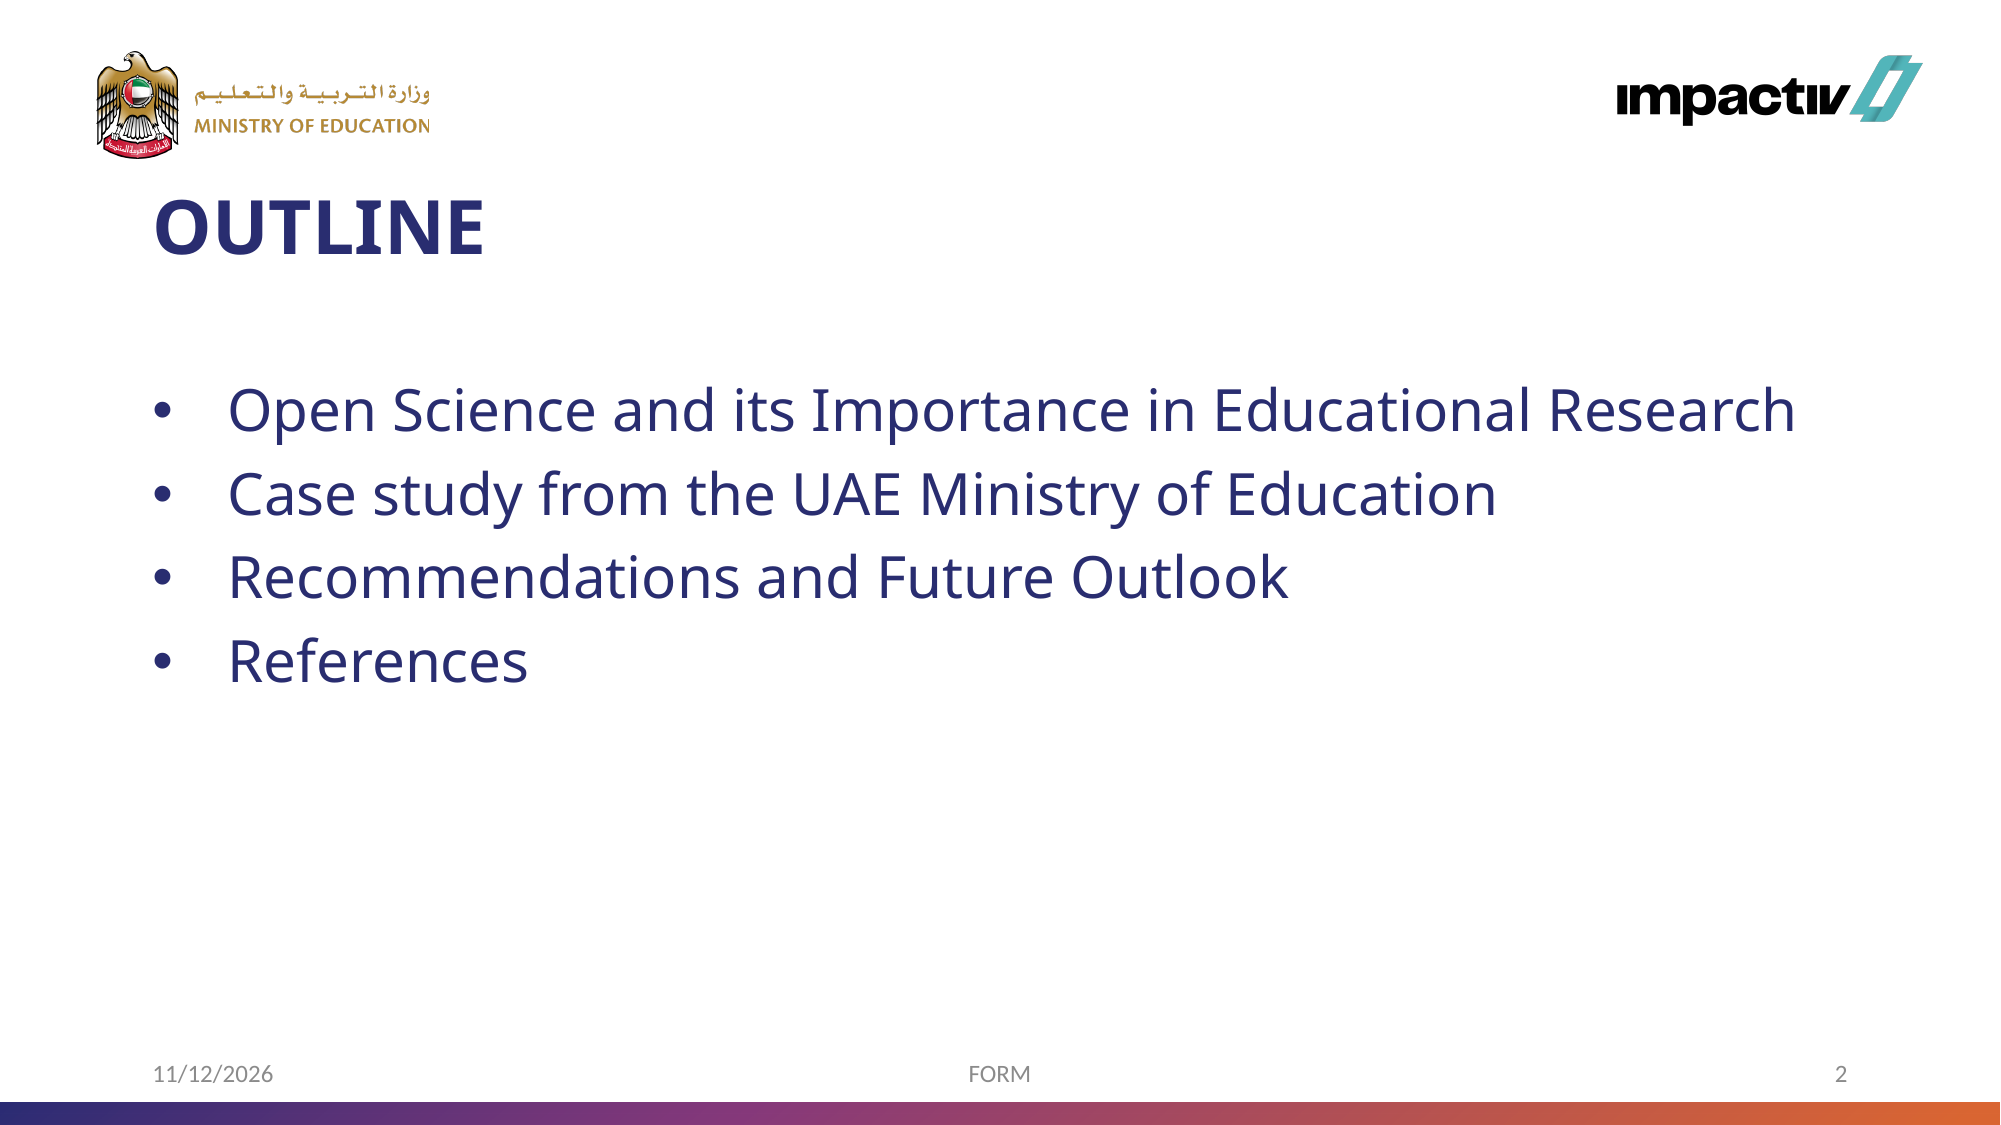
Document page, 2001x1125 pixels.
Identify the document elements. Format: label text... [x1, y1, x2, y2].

list Open Science and its Importance in Educational Research Case study from the UAE Ministry of Education Recommendations and Future Outlook References [137, 373, 1827, 1014]
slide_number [137, 1042, 588, 1103]
slide_number 2 [1412, 1042, 1863, 1103]
picture [1610, 52, 1929, 128]
footer FORM [662, 1042, 1338, 1103]
title OUTLINE [137, 141, 1863, 319]
